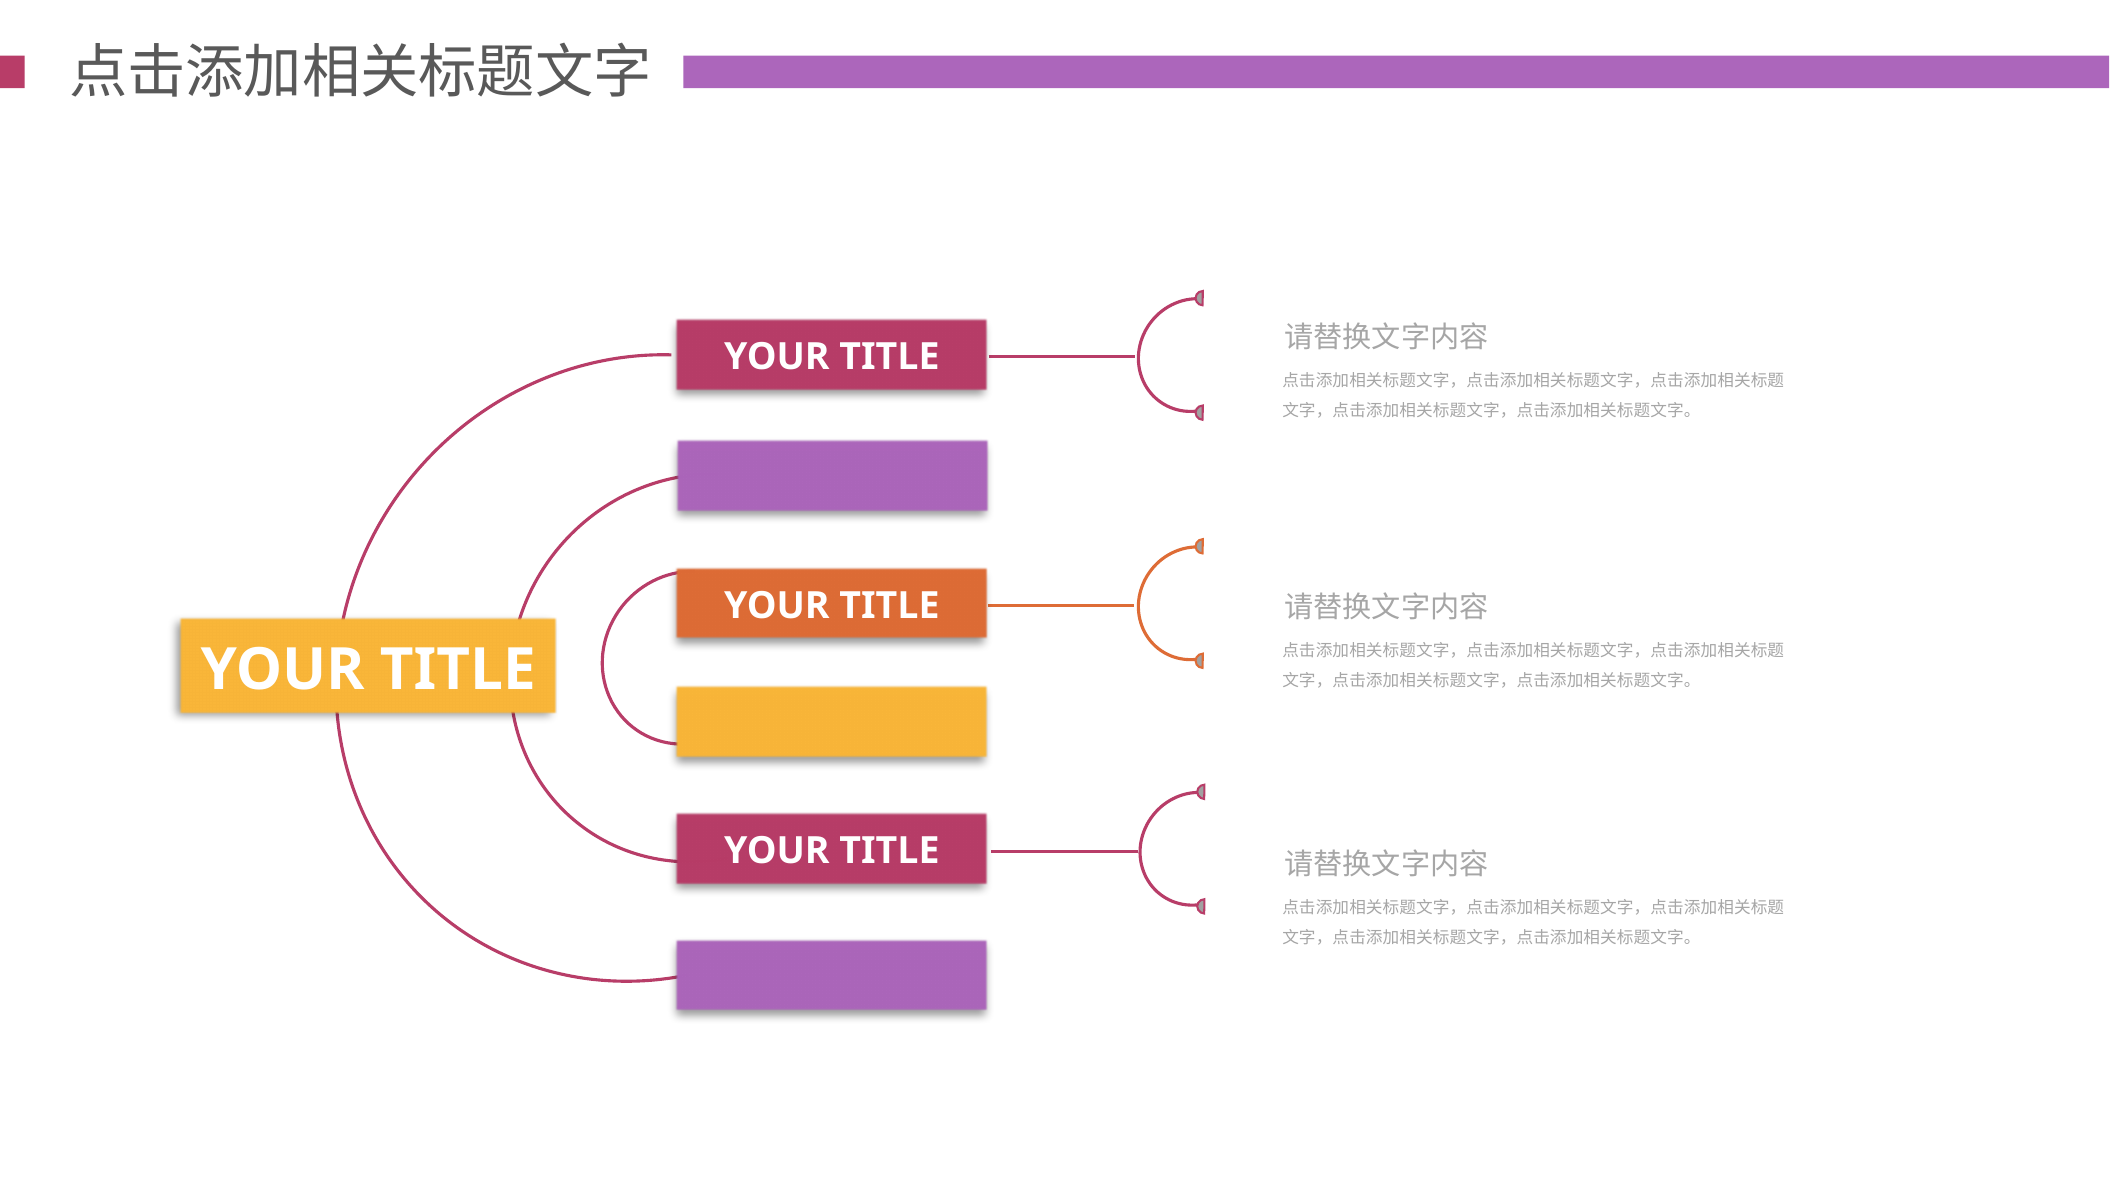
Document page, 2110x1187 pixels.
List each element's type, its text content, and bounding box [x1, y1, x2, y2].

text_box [988, 290, 1249, 420]
text_box [343, 354, 670, 616]
text_box [514, 478, 675, 862]
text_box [989, 539, 1249, 668]
text_box YOUR TITLE [181, 619, 555, 713]
text_box 请替换文字内容 [1268, 572, 1667, 631]
text_box 点击添加相关标题文字，点击添加相关标题文字，点击添加相关标题文字，点击添加相关标题文字，点击添加相关标题文字。 [1268, 352, 1811, 427]
text_box 点击添加相关标题文字，点击添加相关标题文字，点击添加相关标题文字，点击添加相关标题文字，点击添加相关标题文字。 [1268, 880, 1811, 955]
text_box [991, 784, 1250, 914]
text_box [337, 722, 675, 982]
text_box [675, 318, 989, 1011]
text_box 点击添加相关标题文字，点击添加相关标题文字，点击添加相关标题文字，点击添加相关标题文字，点击添加相关标题文字。 [1268, 622, 1811, 697]
text_box 点击添加相关标题文字 [54, 26, 667, 112]
text_box 请替换文字内容 [1268, 303, 1667, 362]
text_box [601, 573, 675, 744]
text_box 请替换文字内容 [1268, 830, 1667, 889]
